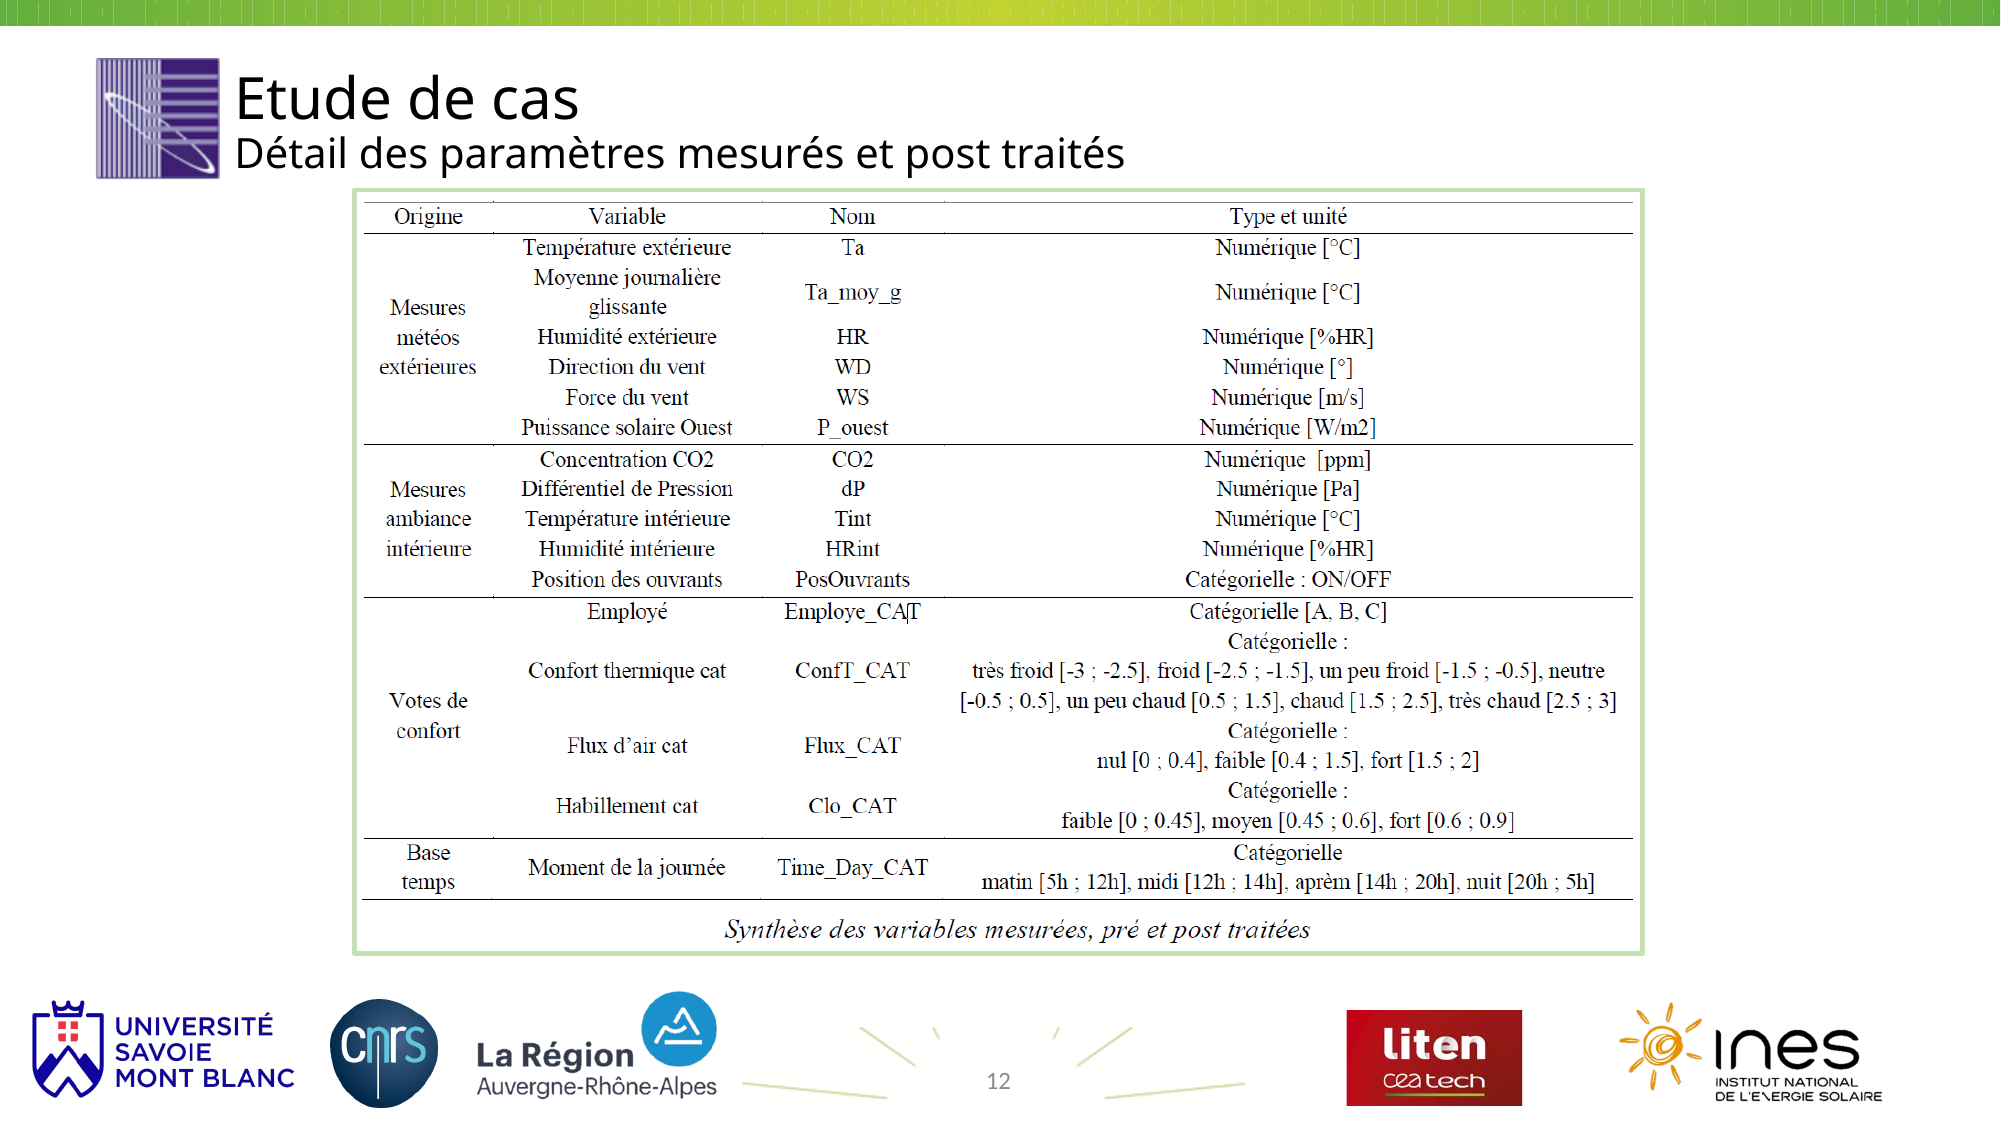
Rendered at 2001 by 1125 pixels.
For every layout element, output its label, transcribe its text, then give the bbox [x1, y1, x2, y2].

picture [19, 989, 307, 1118]
slide_number 12 [955, 1049, 1042, 1110]
picture [95, 58, 219, 180]
picture [356, 192, 1641, 952]
picture [330, 999, 438, 1108]
title Etude de cas Détail des paramètres mesurés et post traités [219, 54, 1514, 193]
picture [476, 989, 1264, 1105]
picture [1344, 1010, 1525, 1106]
picture [1610, 994, 1891, 1109]
